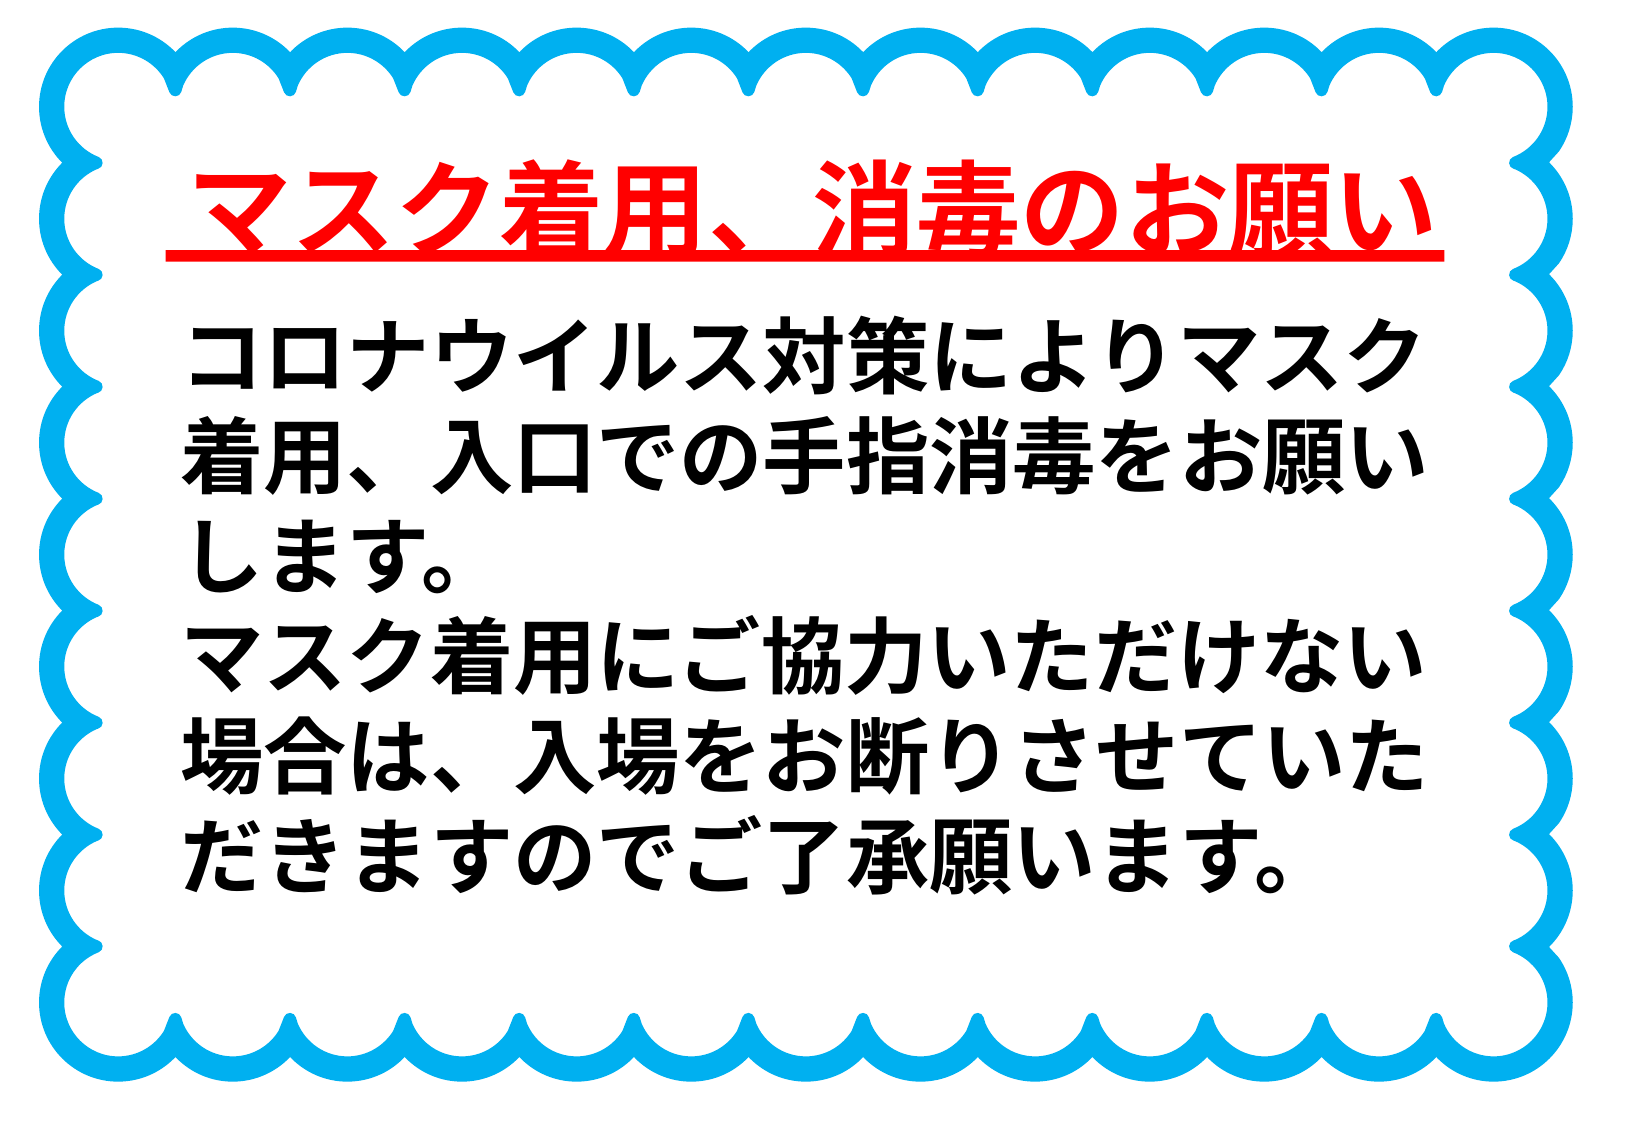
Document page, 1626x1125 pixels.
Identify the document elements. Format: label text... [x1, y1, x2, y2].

text_box [43, 31, 1569, 136]
text_box マスク着用、消毒のお願い [0, 136, 1625, 277]
text_box [164, 248, 1447, 264]
text_box コロナウイルス対策によりマスク着用、入口での手指消毒をお願いします。 マスク着用にご協力いただけない場合は、入場をお断りさせていただきますのでご了承願います。 [165, 296, 1447, 912]
text_box [43, 277, 1569, 1078]
